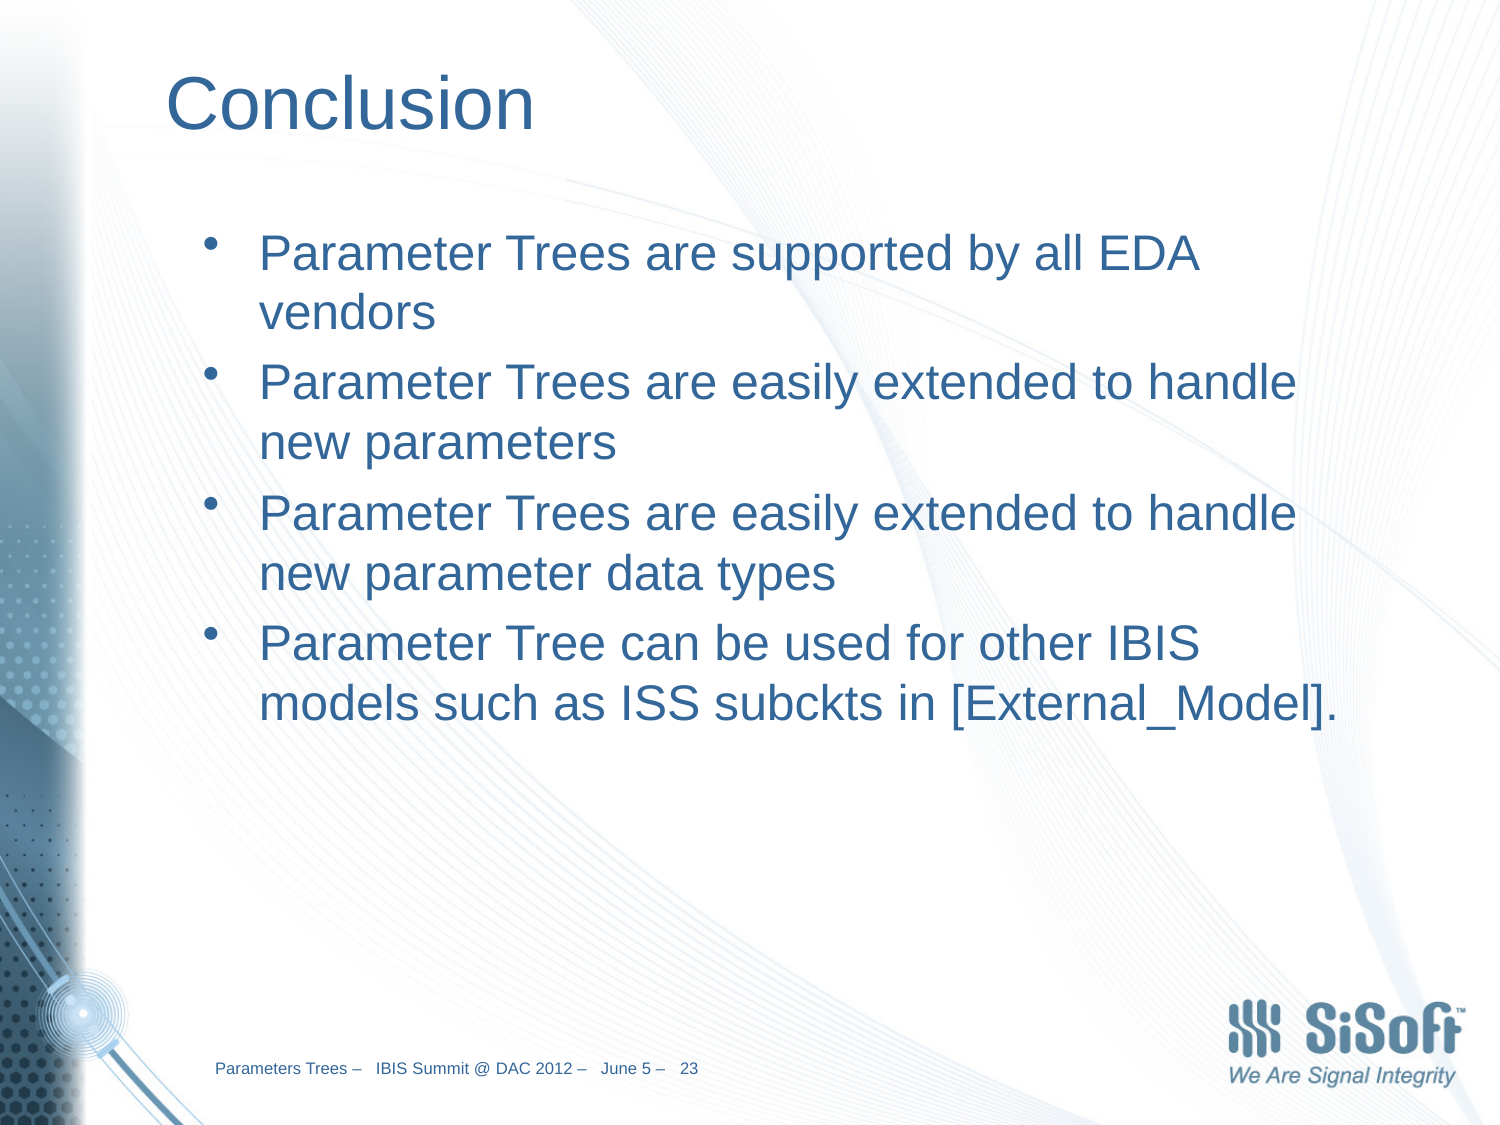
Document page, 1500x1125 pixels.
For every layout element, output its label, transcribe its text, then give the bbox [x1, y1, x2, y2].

list Parameter Trees are supported by all EDA vendors Parameter Trees are easily extended to handle new parameters Parameter Trees are easily extended to handle new parameter data types Parameter Tree can be used for other IBIS models such as ISS subckts in [External_Model]. [187, 212, 1363, 963]
title Conclusion [150, 24, 1300, 175]
footer Parameters Trees – IBIS Summit @ DAC 2012 – June 5 – 23 [200, 1050, 975, 1104]
picture [0, 0, 1500, 1125]
